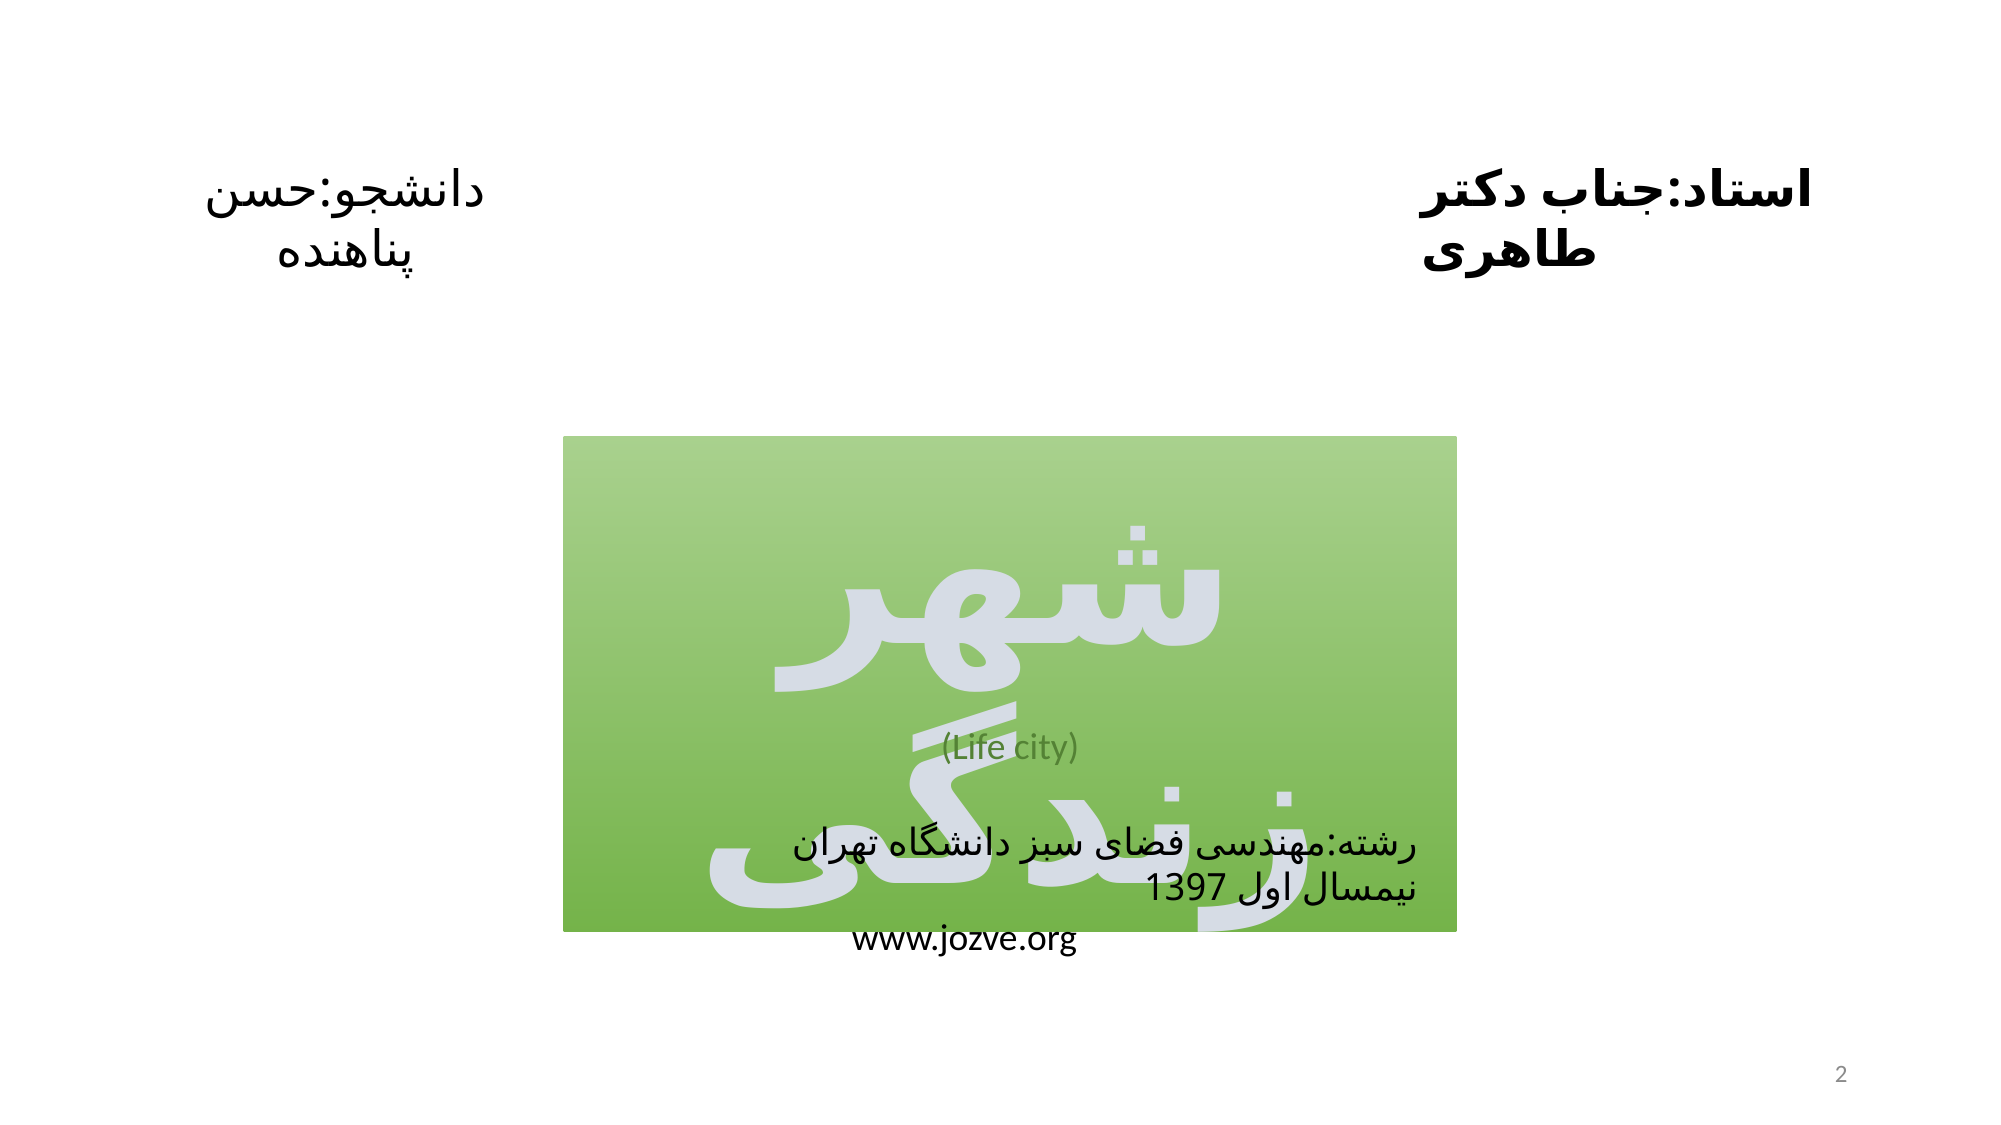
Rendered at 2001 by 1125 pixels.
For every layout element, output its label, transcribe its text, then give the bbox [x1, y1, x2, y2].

text_box استاد:جناب دکتر طاهری [1407, 149, 1868, 284]
text_box دانشجو:حسن پناهنده [157, 149, 535, 284]
text_box شهر زندگی [563, 436, 1457, 932]
slide_number 2 [1412, 1042, 1863, 1103]
text_box رشته:مهندسی فضای سبز دانشگاه تهران نیمسال اول 1397 [587, 810, 1433, 915]
text_box (Life city) [879, 714, 1141, 775]
text_box www.jozve.org [837, 915, 1199, 966]
